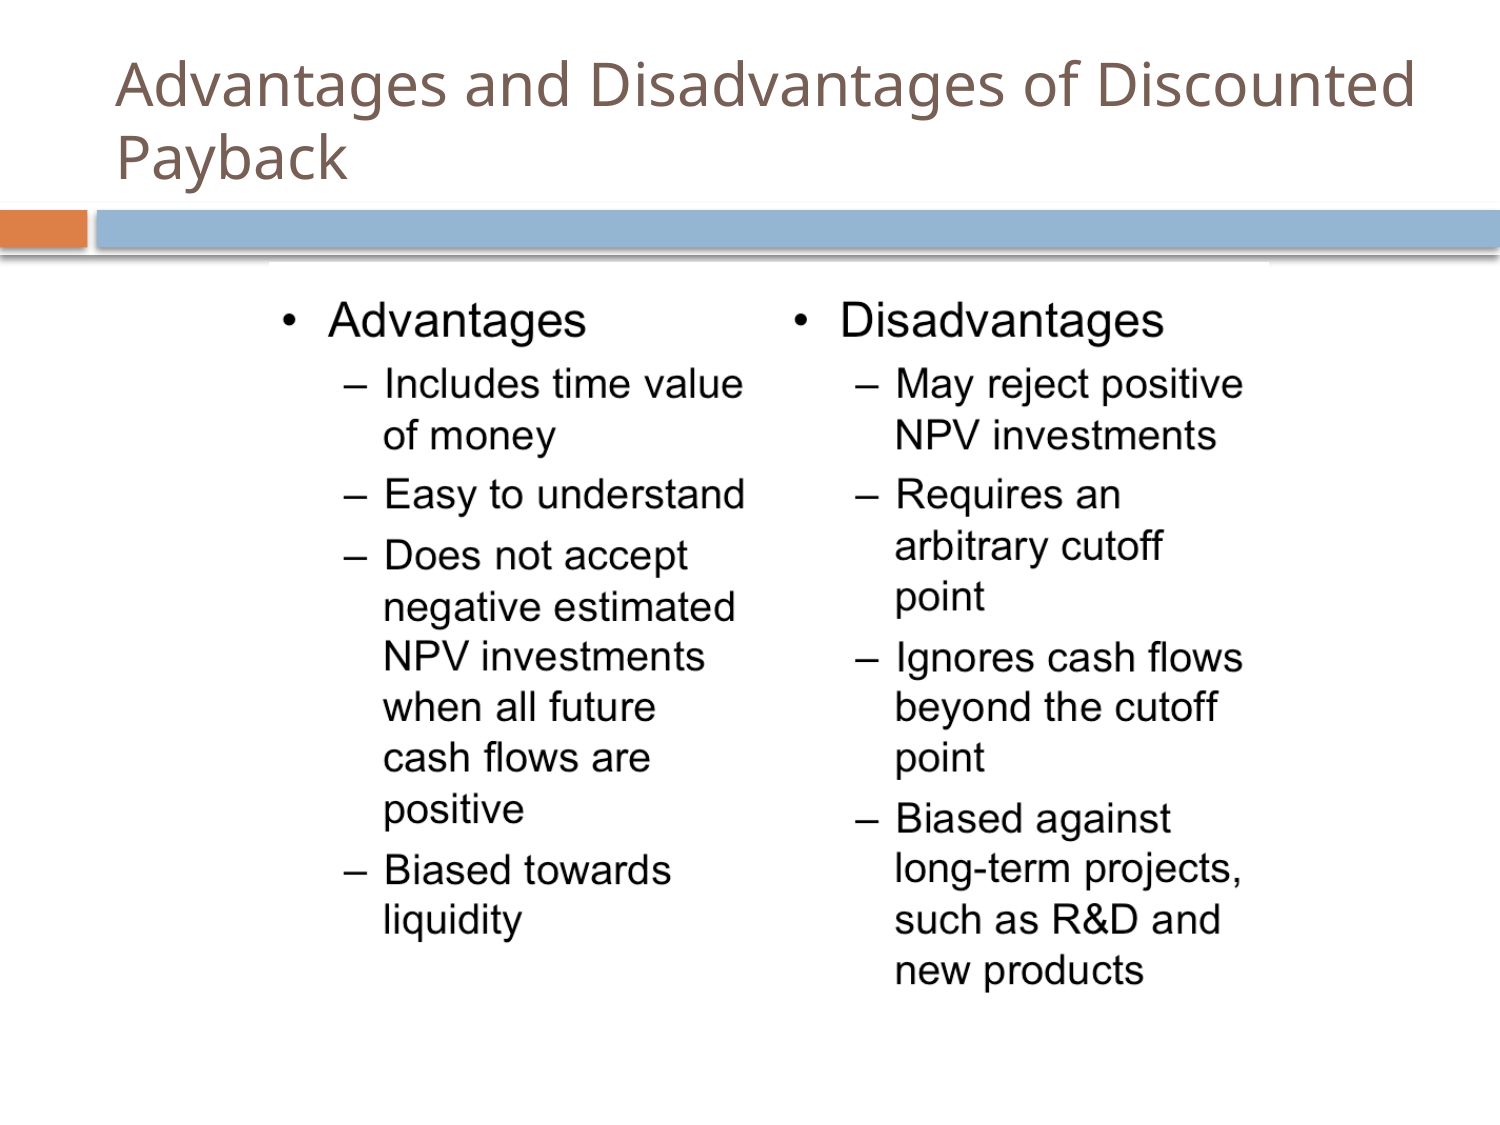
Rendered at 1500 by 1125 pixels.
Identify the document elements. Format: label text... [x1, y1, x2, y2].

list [100, 262, 1439, 1001]
title Advantages and Disadvantages of Discounted Payback [100, 37, 1438, 200]
